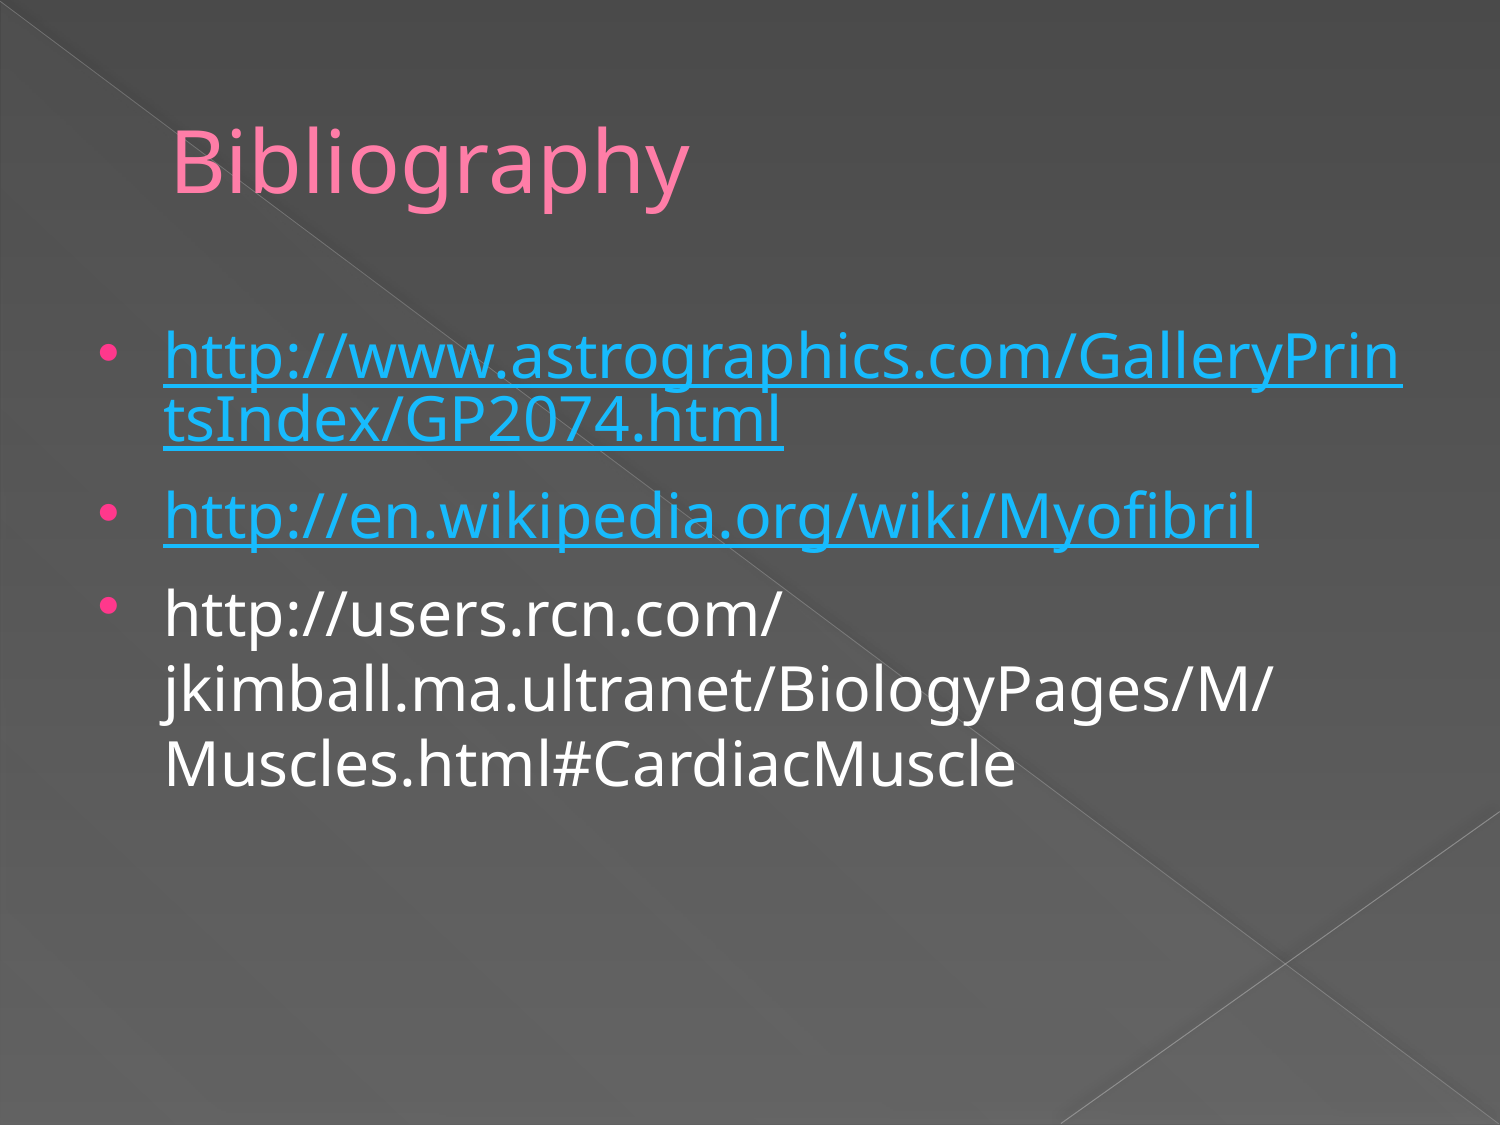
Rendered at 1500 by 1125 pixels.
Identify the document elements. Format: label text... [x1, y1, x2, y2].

list http://www.astrographics.com/GalleryPrintsIndex/GP2074.html http://en.wikipedia.org/wiki/Myofibril http://users.rcn.com/jkimball.ma.ultranet/BiologyPages/M/Muscles.html#CardiacMuscle [75, 308, 1425, 1059]
title Bibliography [75, 43, 1425, 274]
